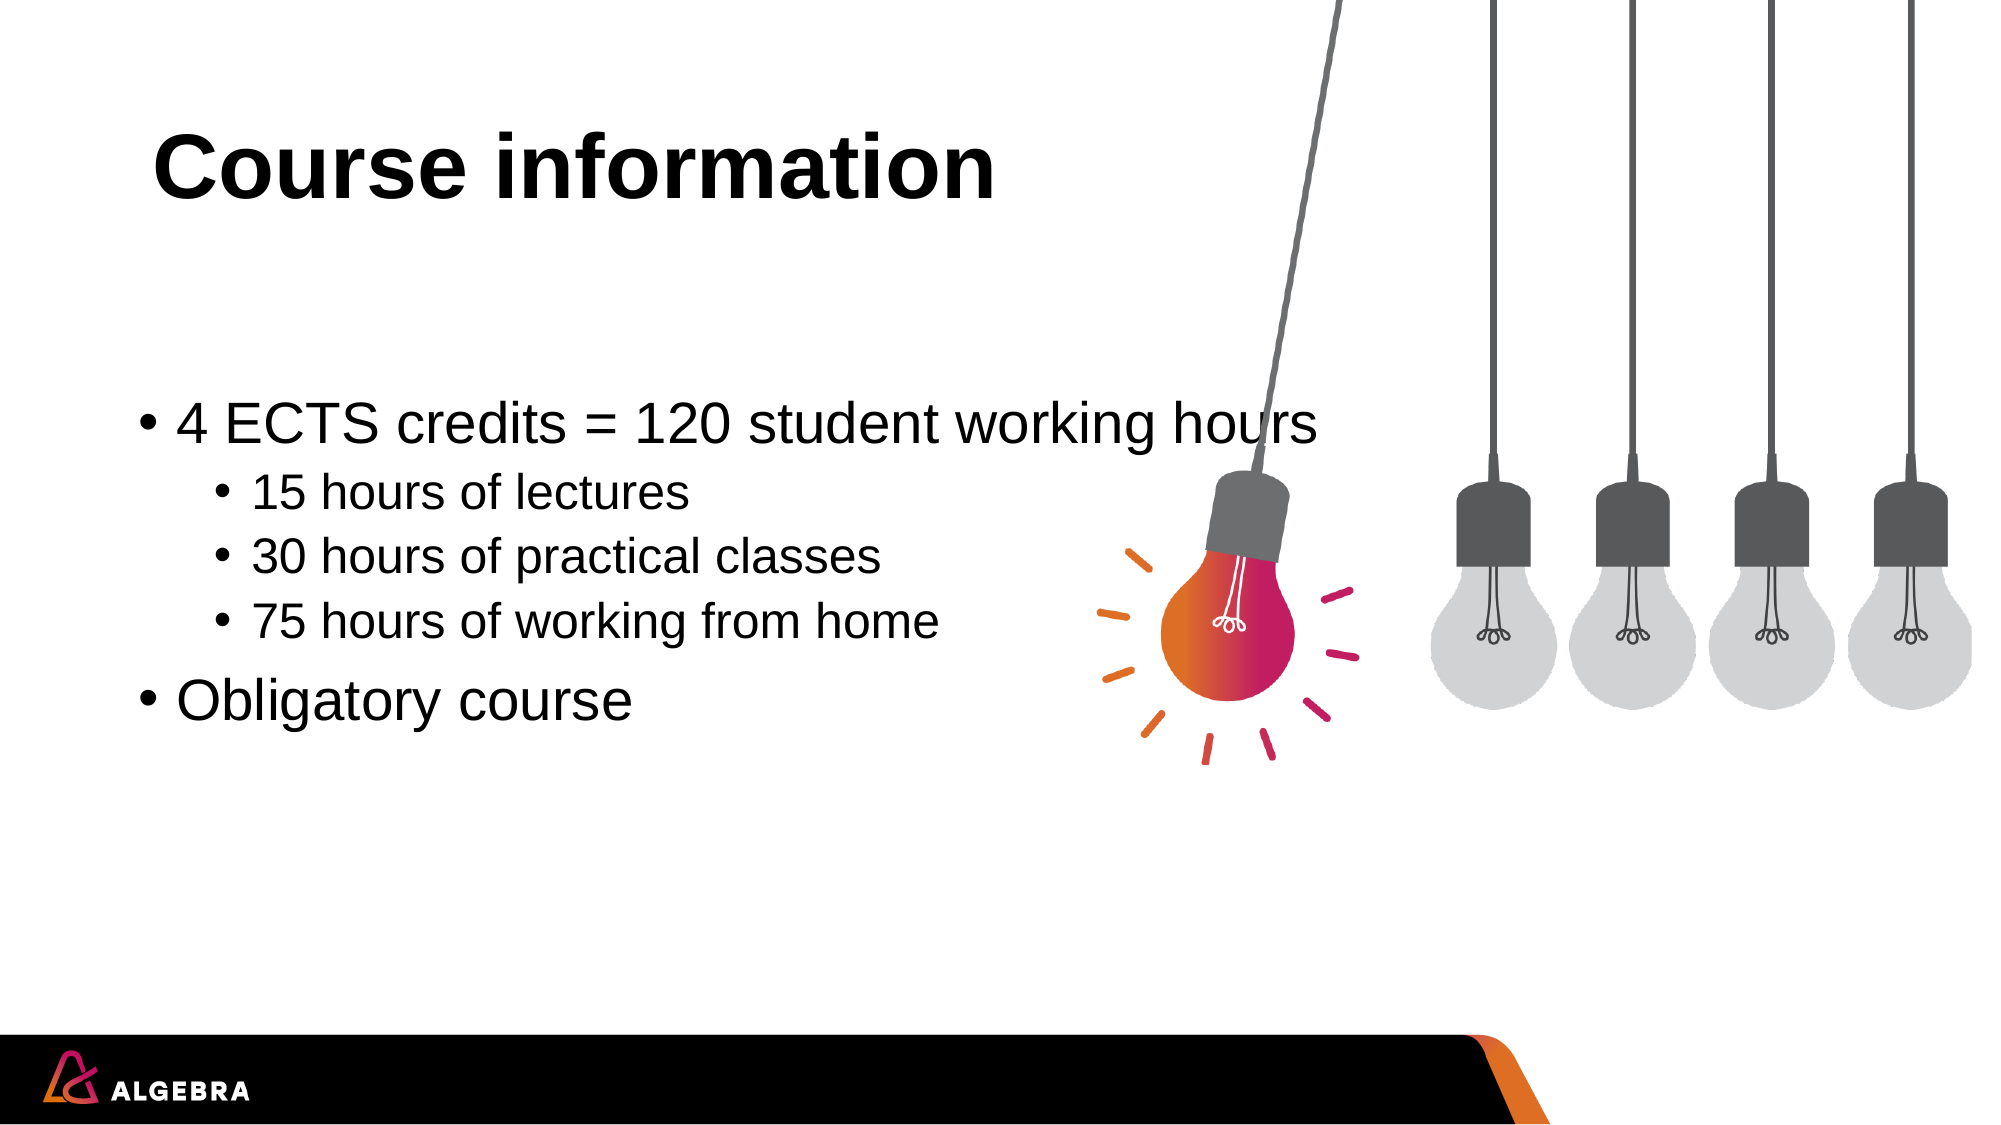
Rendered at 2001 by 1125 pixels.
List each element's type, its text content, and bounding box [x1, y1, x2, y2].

picture [0, 1034, 1733, 1125]
list 4 ECTS credits = 120 student working hours 15 hours of lectures 30 hours of practical classes 75 hours of working from home Obligatory course [123, 294, 1849, 1009]
title Course information [137, 59, 1096, 278]
picture [1096, 0, 1972, 765]
